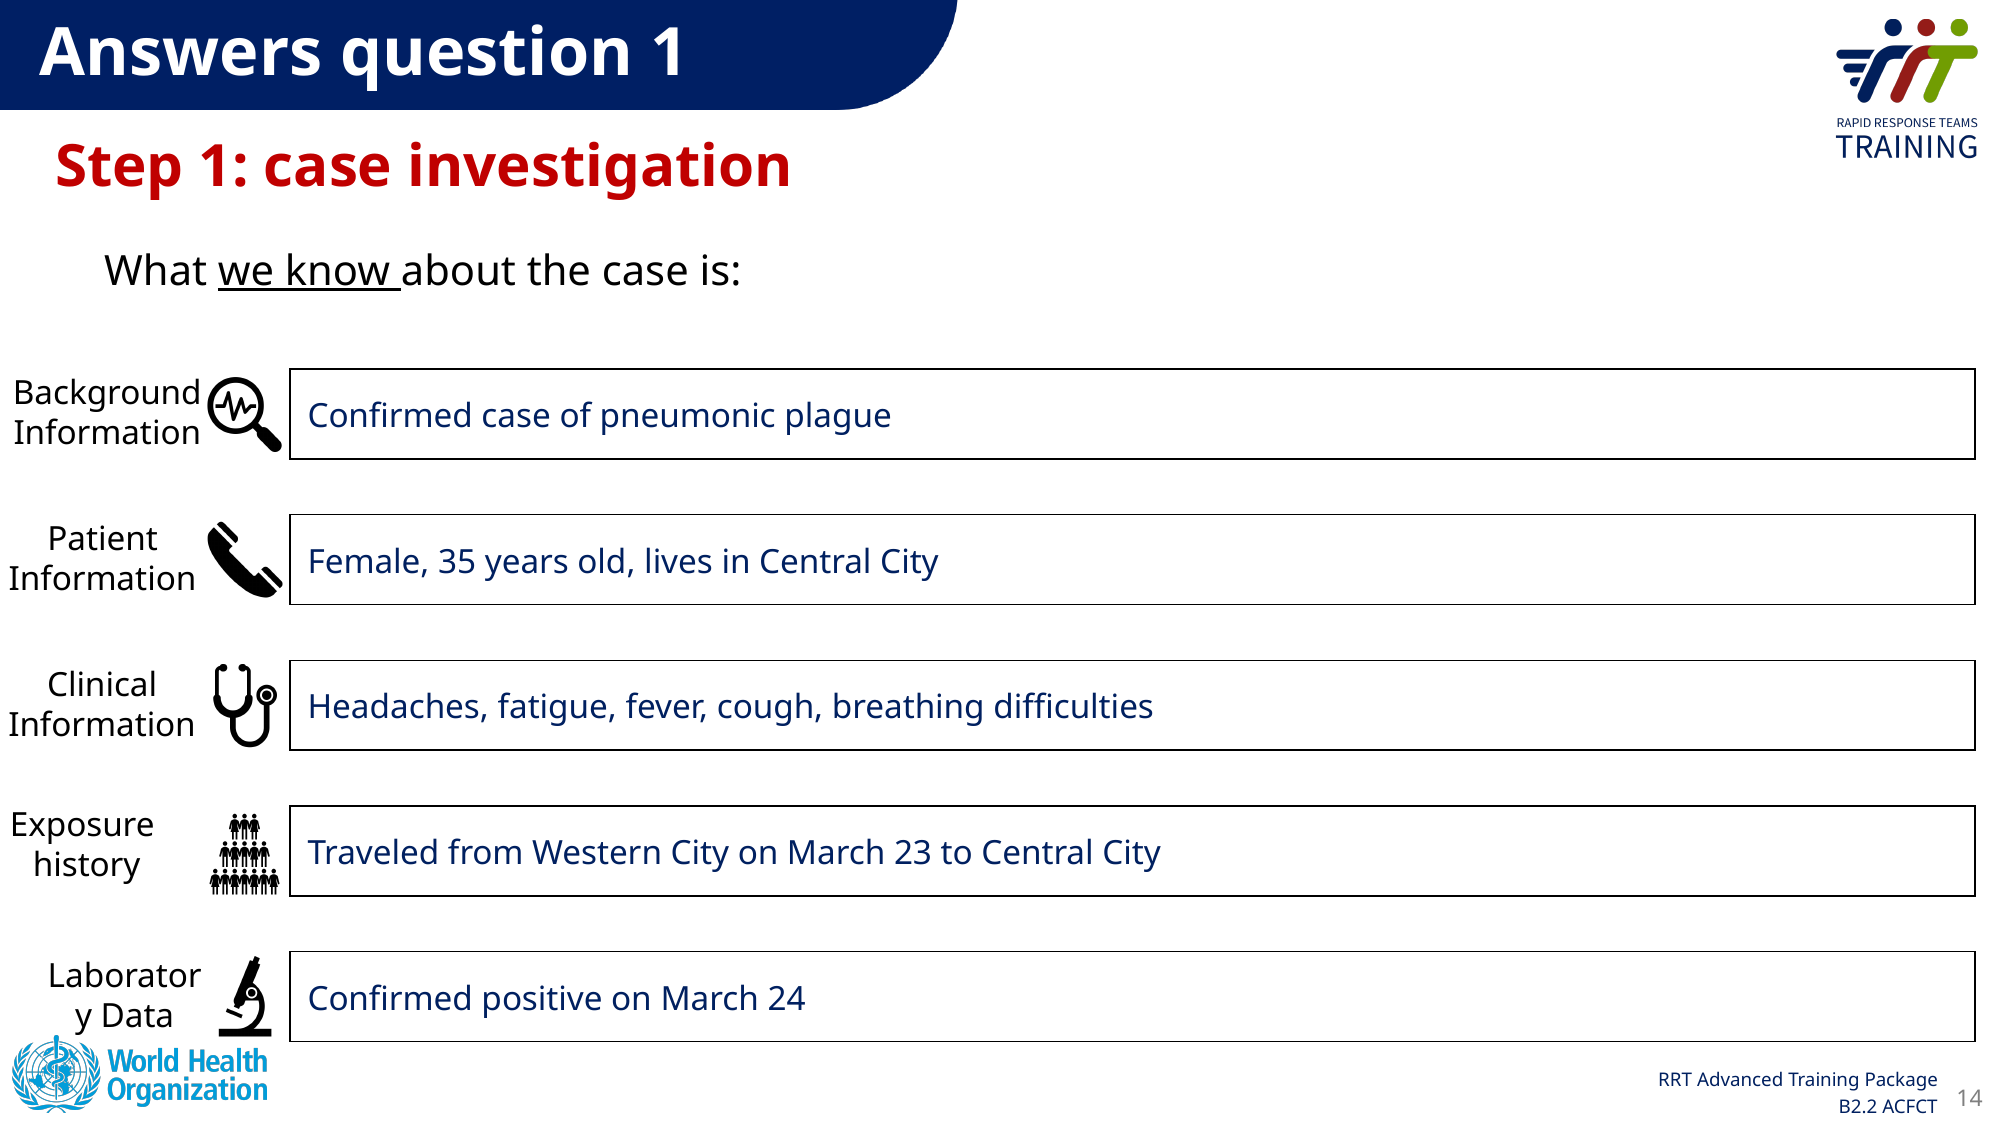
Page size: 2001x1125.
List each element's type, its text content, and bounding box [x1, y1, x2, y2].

list Answers question 1 [31, 9, 819, 106]
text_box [289, 660, 1976, 751]
text_box Exposure history [0, 795, 194, 891]
picture [199, 514, 289, 605]
text_box Patient Information [0, 509, 233, 605]
picture [199, 368, 289, 460]
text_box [289, 368, 1976, 460]
picture [12, 951, 289, 1113]
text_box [289, 951, 1976, 1042]
text_box Step 1: case investigation [55, 127, 1693, 199]
picture [199, 660, 289, 751]
text_box Laboratory Data [32, 946, 217, 1042]
text_box Background Information [0, 364, 238, 459]
text_box What we know about the case is: [95, 234, 1917, 302]
picture [12, 1083, 48, 1113]
picture [1835, 19, 1978, 167]
picture [0, 0, 958, 110]
picture [201, 810, 287, 898]
picture [58, 1050, 64, 1058]
text_box Clinical Information [0, 656, 233, 751]
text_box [289, 805, 1976, 897]
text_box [289, 514, 1976, 605]
